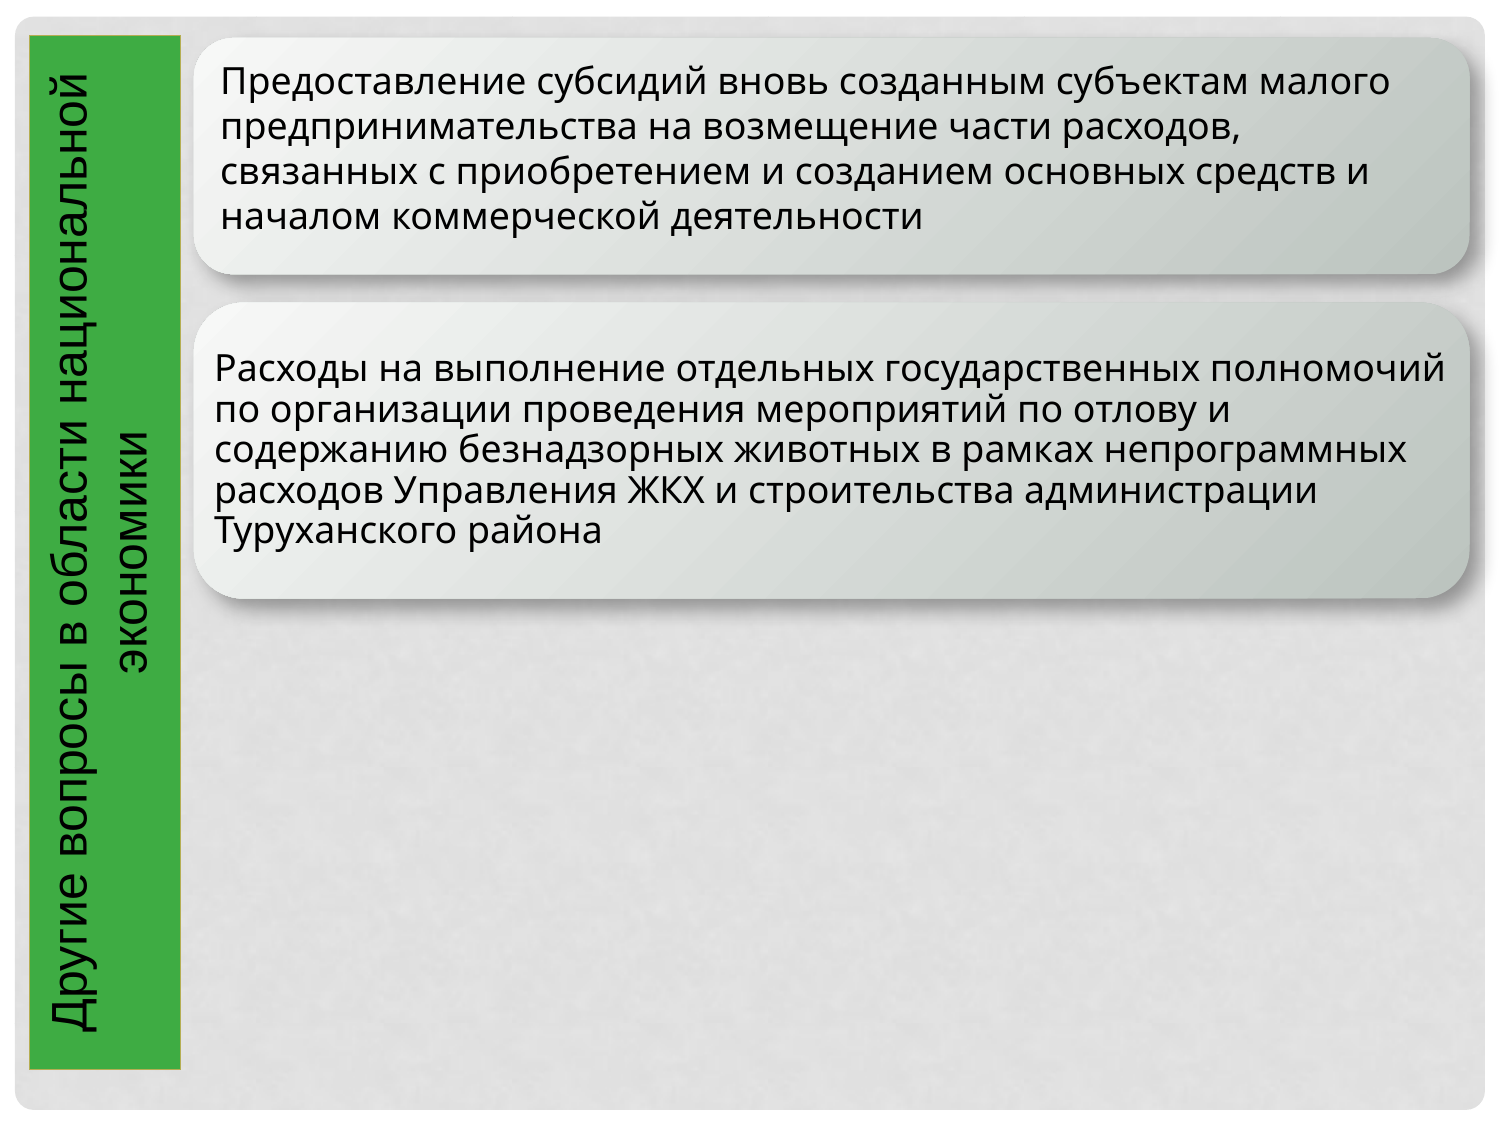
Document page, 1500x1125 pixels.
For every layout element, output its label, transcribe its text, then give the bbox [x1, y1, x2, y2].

text_box Другие вопросы в области национальной экономики [29, 35, 181, 1070]
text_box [193, 37, 1470, 275]
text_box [193, 302, 1470, 599]
